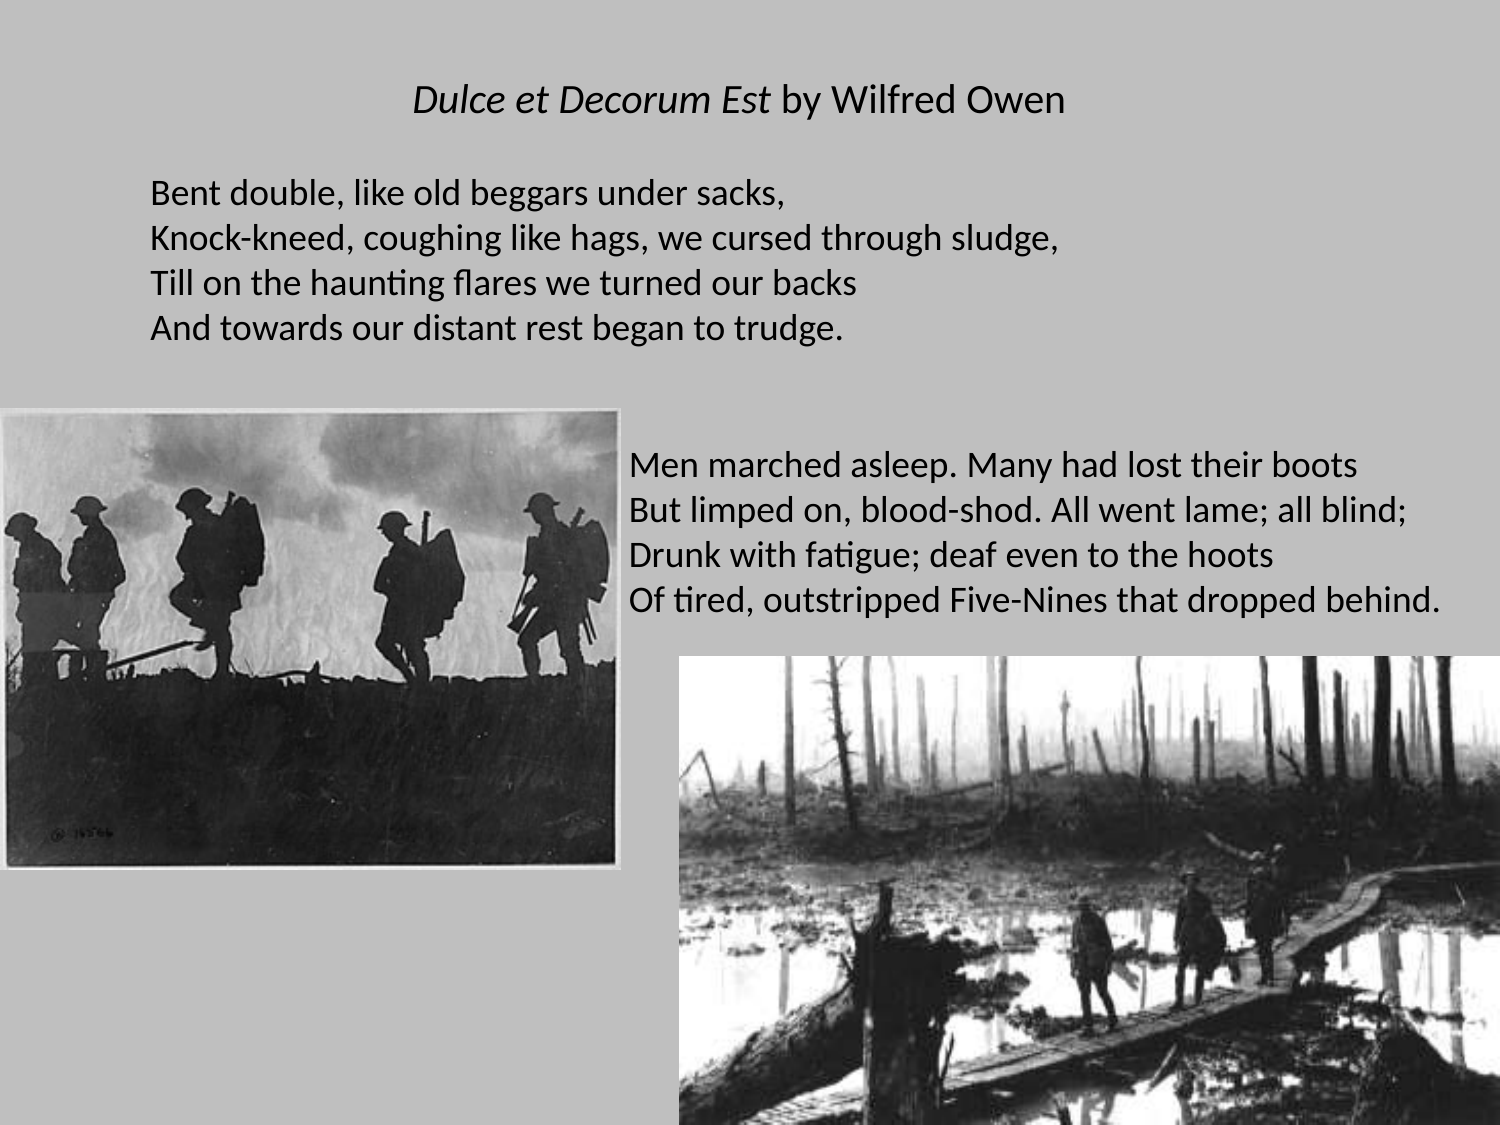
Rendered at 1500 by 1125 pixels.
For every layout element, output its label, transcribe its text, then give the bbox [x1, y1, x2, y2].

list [0, 408, 621, 870]
text_box Bent double, like old beggars under sacks, Knock-kneed, coughing like hags, we cursed through sludge, Till on the haunting flares we turned our backs And towards our distant rest began to trudge. [135, 160, 1199, 356]
title Dulce et Decorum Est by Wilfred Owen [41, 45, 1447, 149]
text_box Men marched asleep. Many had lost their boots But limped on, blood-shod. All went lame; all blind; Drunk with fatigue; deaf even to the hoots Of tired, outstripped Five-Nines that dropped behind. [625, 432, 1500, 628]
picture [678, 656, 1500, 1125]
